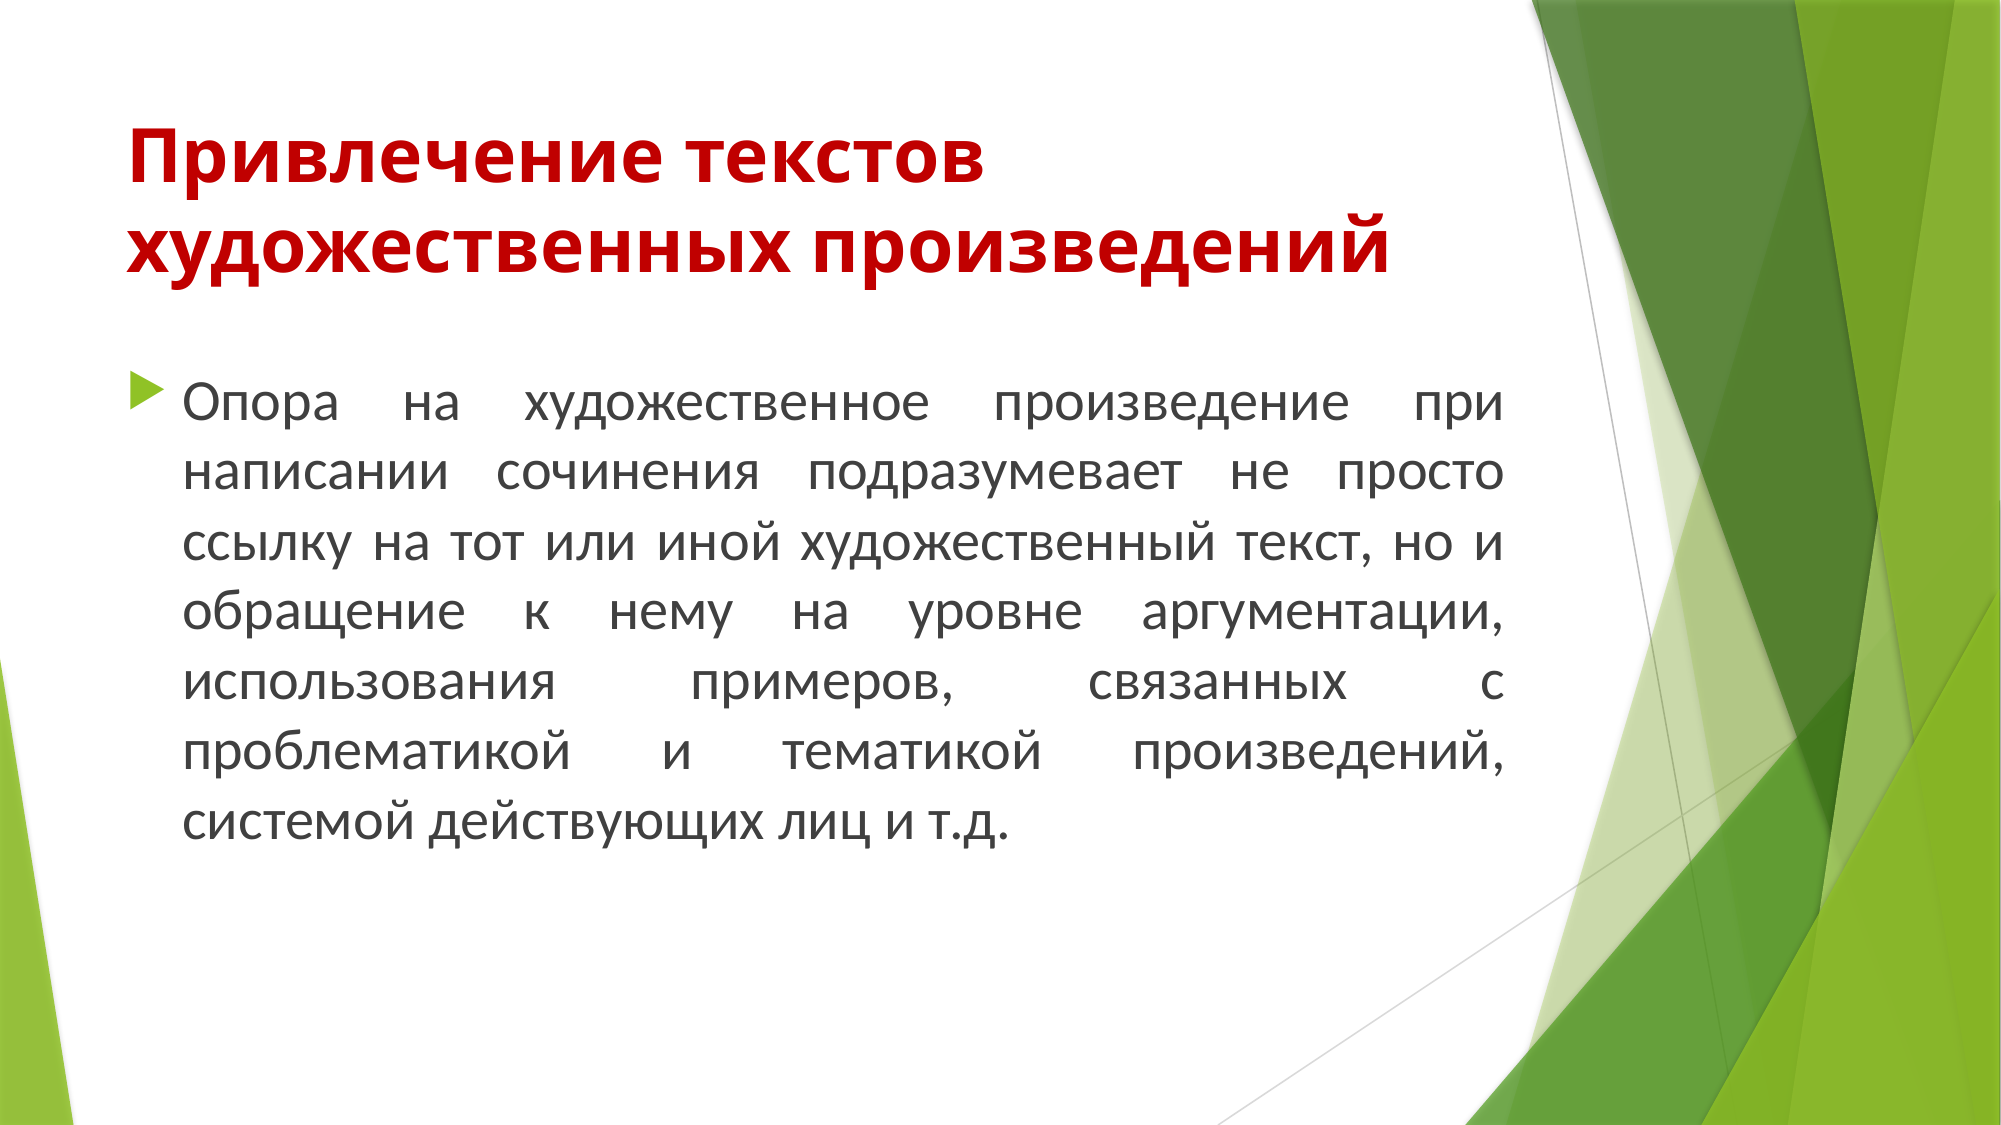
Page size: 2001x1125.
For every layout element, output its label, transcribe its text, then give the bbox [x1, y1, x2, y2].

title Привлечение текстов художественных произведений [111, 99, 1522, 317]
list Опора на художественное произведение при написании сочинения подразумевает не просто ссылку на тот или иной художественный текст, но и обращение к нему на уровне аргументации, использования примеров, связанных с проблематикой и тематикой произведений, системой действующих лиц и т.д. [111, 354, 1522, 992]
